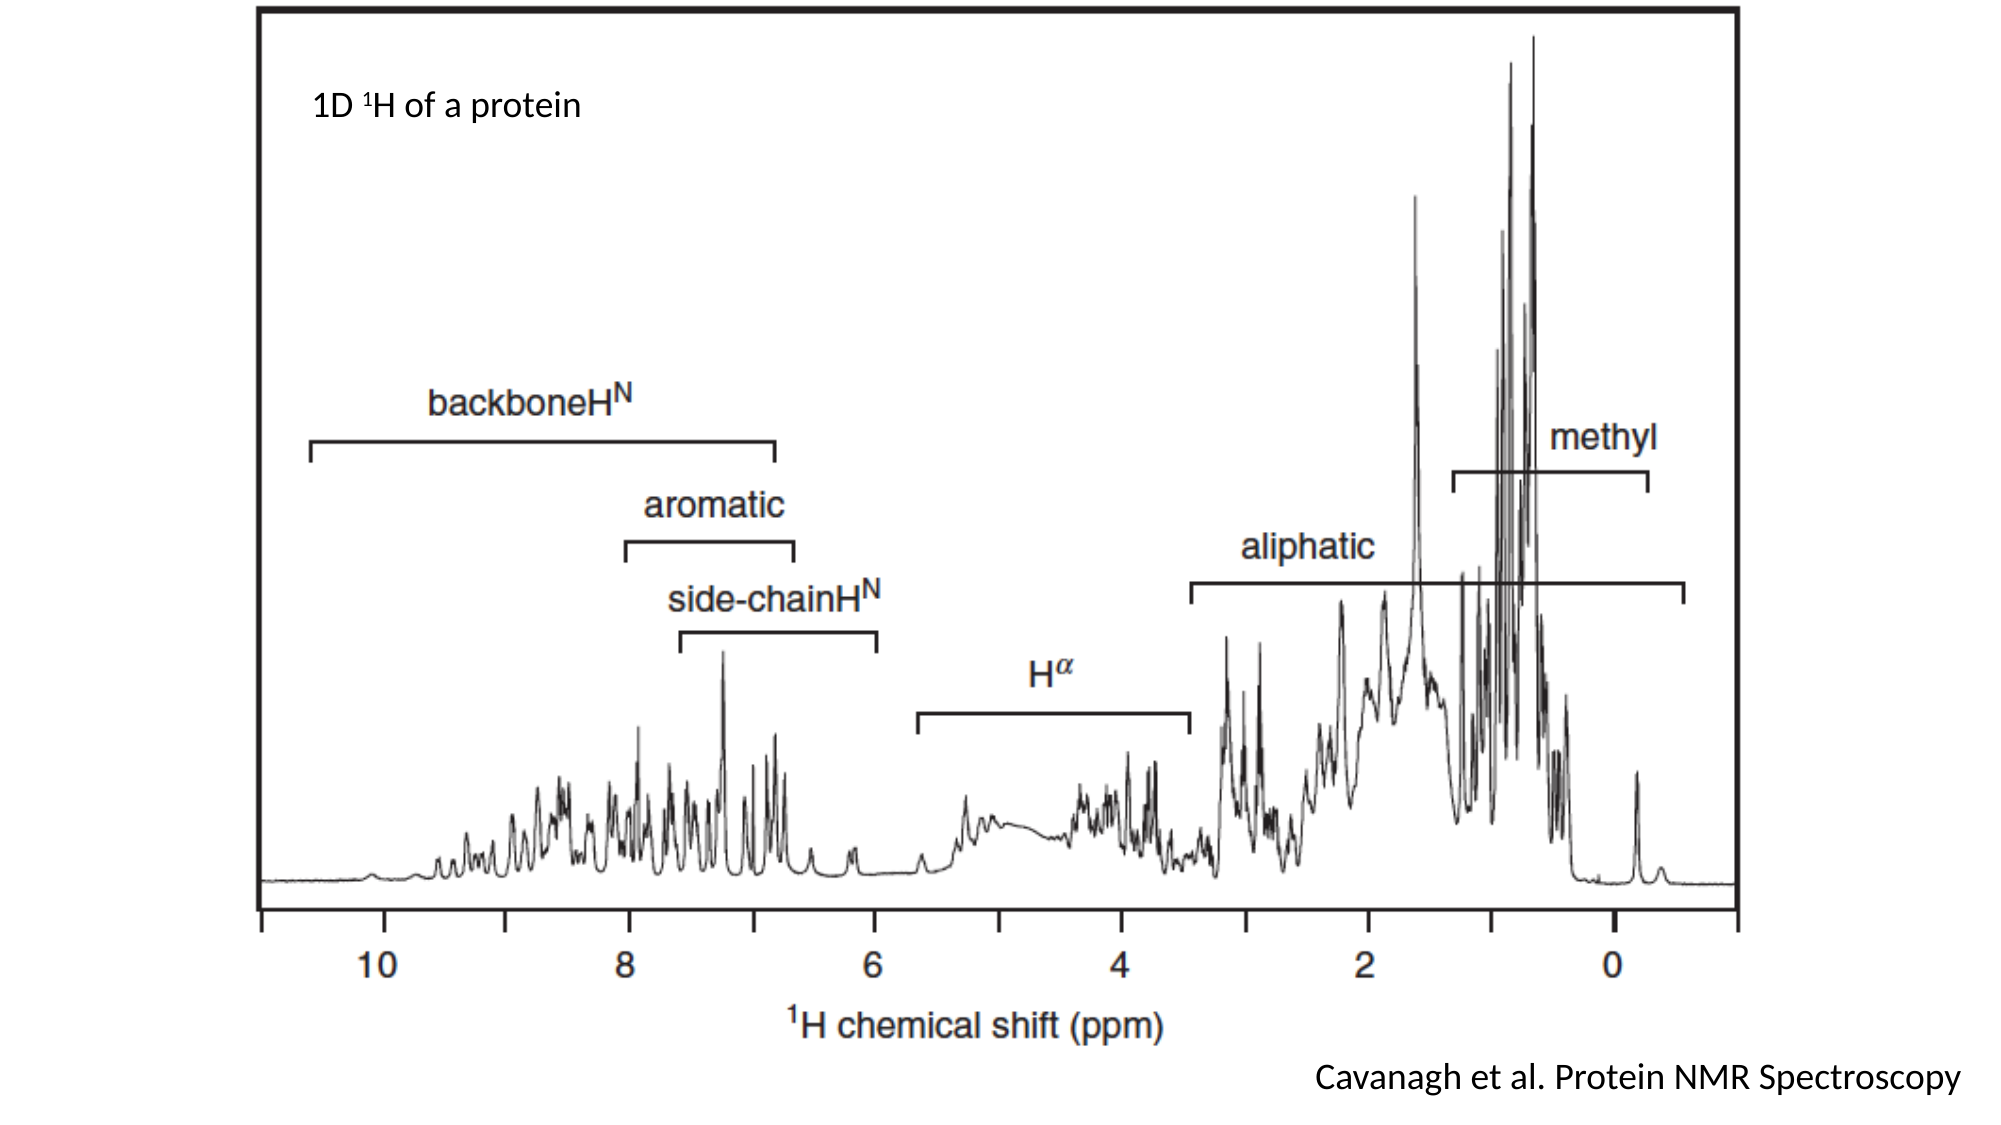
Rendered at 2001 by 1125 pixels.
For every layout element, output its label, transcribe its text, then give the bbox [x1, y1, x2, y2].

text_box Cavanagh et al. Protein NMR Spectroscopy [1300, 1045, 2000, 1105]
picture [249, 0, 1750, 1063]
